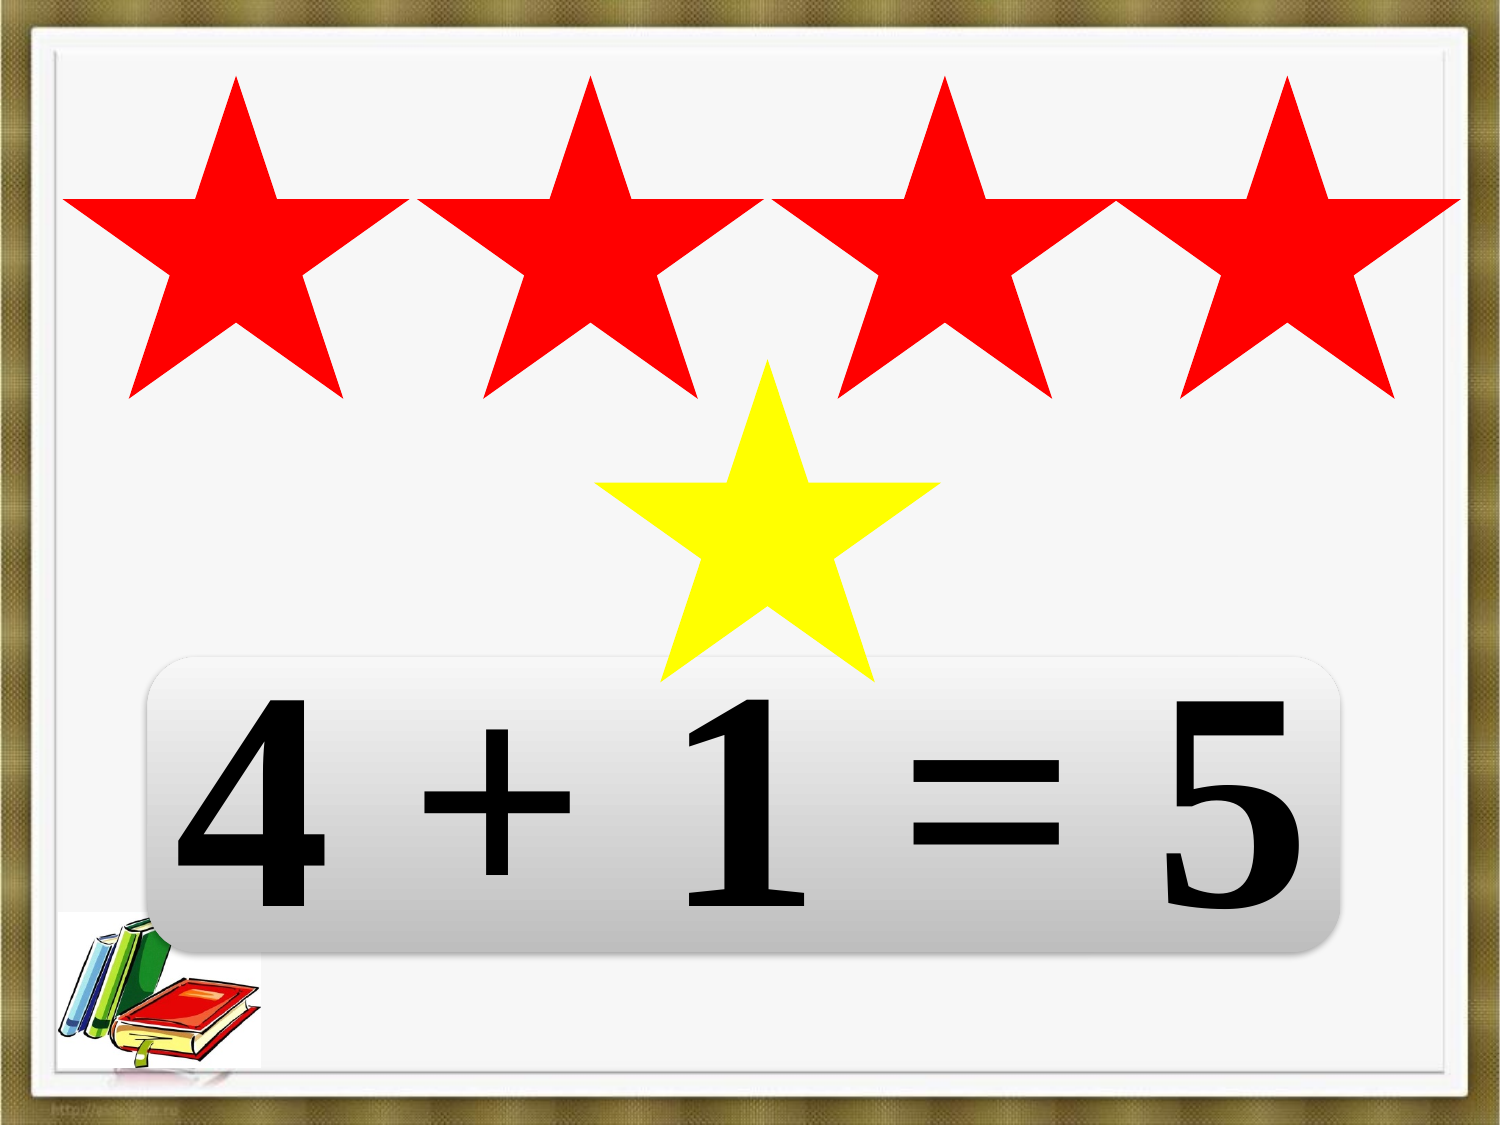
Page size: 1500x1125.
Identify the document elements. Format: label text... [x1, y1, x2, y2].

text_box [773, 78, 1116, 397]
text_box 4 + 1 = 5 [159, 586, 1327, 976]
picture [0, 0, 1500, 1125]
text_box [1327, 672, 1341, 937]
text_box [419, 78, 762, 397]
text_box [147, 674, 159, 910]
text_box [1116, 78, 1459, 397]
text_box [64, 78, 408, 397]
text_box [596, 361, 939, 586]
